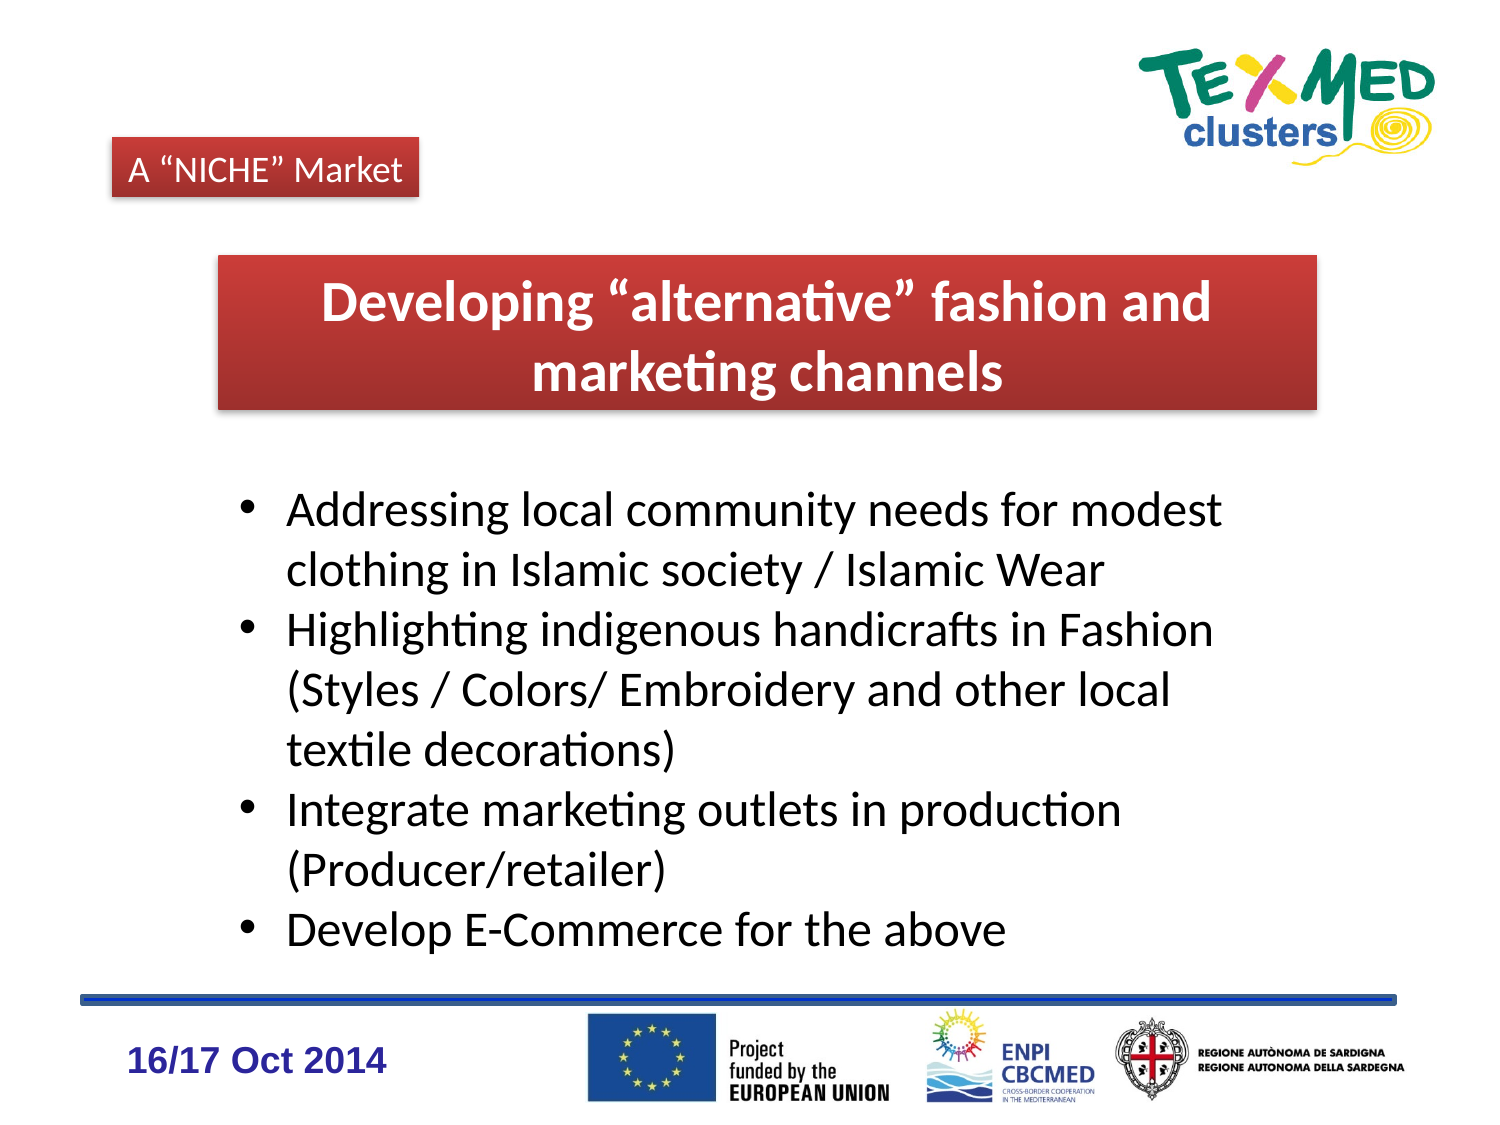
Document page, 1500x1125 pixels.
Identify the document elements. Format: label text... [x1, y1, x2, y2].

text_box Developing “alternative” fashion and marketing channels [218, 255, 1317, 410]
text_box A “NICHE” Market [112, 137, 420, 197]
picture [585, 1012, 891, 1103]
picture [1129, 34, 1442, 176]
text_box 16/17 Oct 2014 [112, 1028, 491, 1088]
picture [1113, 1014, 1407, 1103]
text_box Addressing local community needs for modest clothing in Islamic society / Islamic Wear Highlighting indigenous handicrafts in Fashion (Styles / Colors/ Embroidery and other local textile decorations) Integrate marketing outlets in production (Producer/retailer) Develop E-Commerce for the above [224, 469, 1311, 965]
text_box [80, 994, 1397, 1006]
picture [925, 1007, 1095, 1103]
